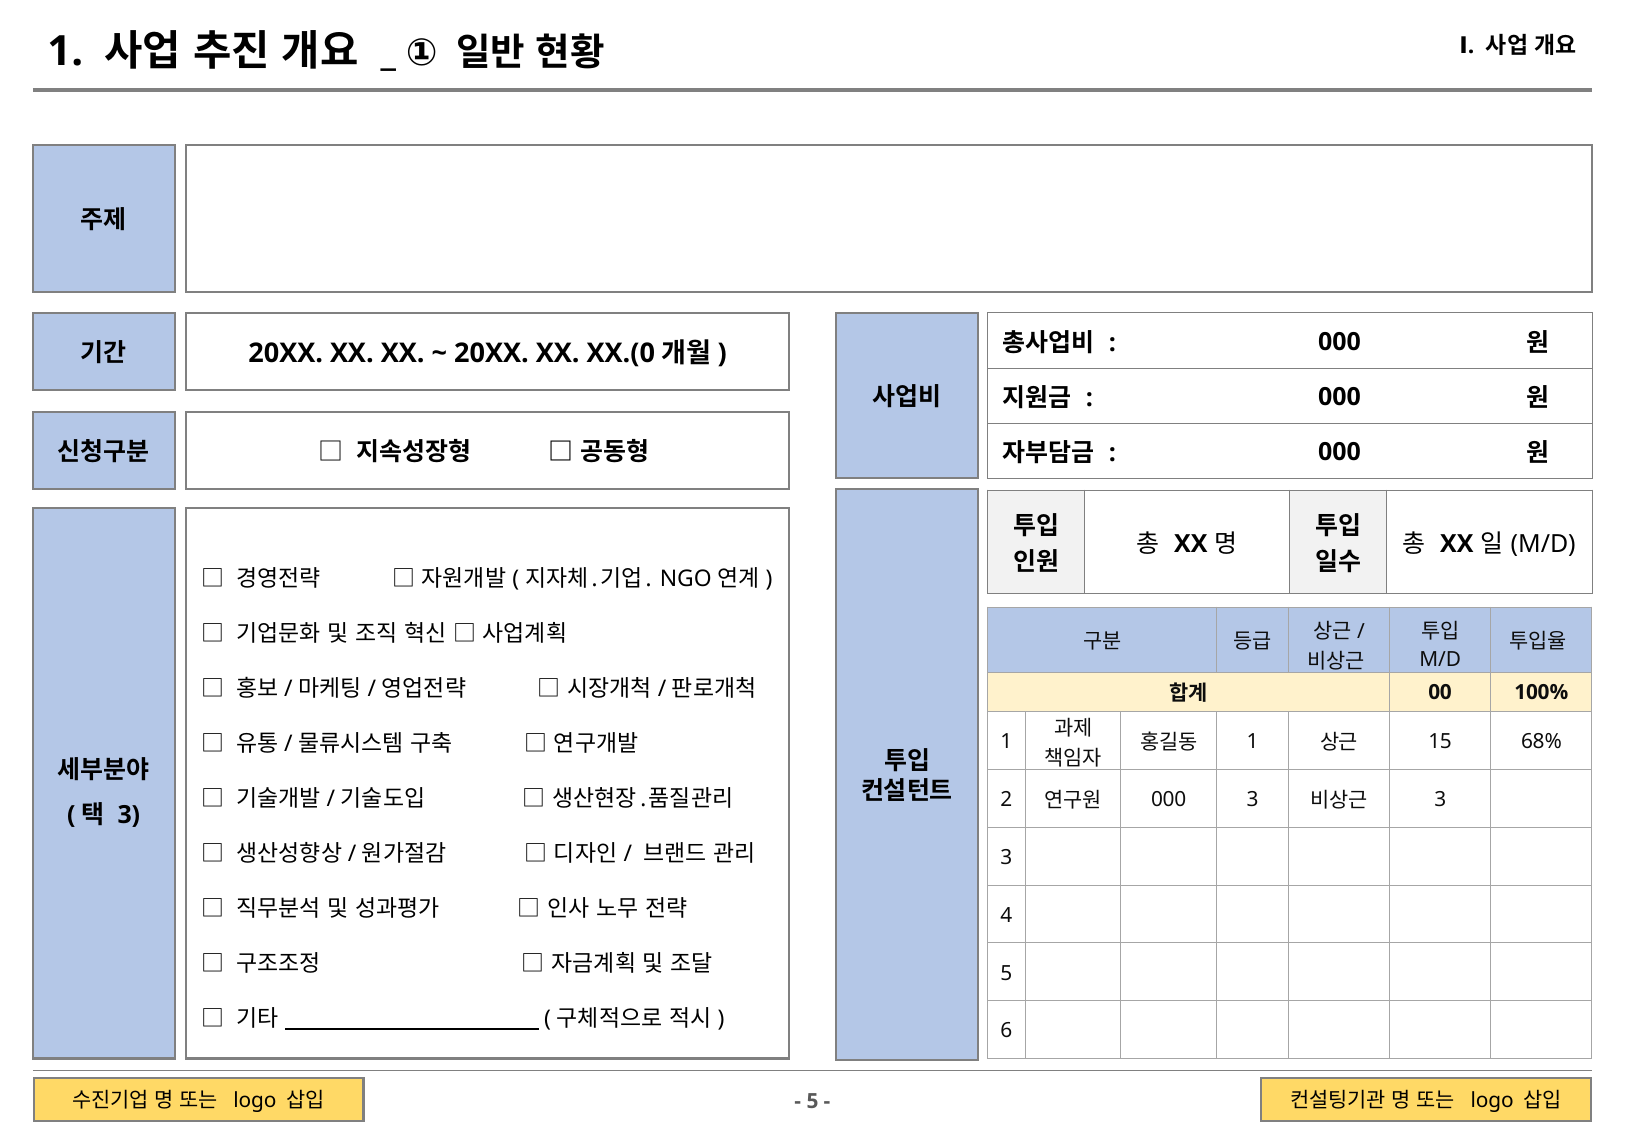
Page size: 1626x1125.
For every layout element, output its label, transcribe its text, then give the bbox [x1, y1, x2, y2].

table_header 총 XX명 [1085, 491, 1289, 593]
table_cell [1390, 828, 1490, 885]
text_box 1. 사업 추진 개요 _ ① 일반 현황 [32, 16, 1061, 81]
table_cell 2 [988, 770, 1025, 827]
table_header 000 [1168, 313, 1511, 368]
table_cell 1 [988, 712, 1025, 769]
table_cell [1289, 886, 1389, 942]
table_cell [1390, 943, 1490, 1000]
table_cell 5 [988, 943, 1025, 1000]
text_box 신청구분 [32, 411, 176, 490]
table_cell 원 [1511, 424, 1592, 478]
table_header 투입 인원 [988, 491, 1084, 593]
table_header 총 XX일(M/D) [1387, 491, 1592, 593]
table_header 등급 [1217, 608, 1288, 672]
table_cell 지원금 : [988, 369, 1168, 423]
table_cell [1121, 1001, 1216, 1058]
table_cell 4 [988, 886, 1025, 942]
table_cell 68% [1491, 712, 1591, 769]
table_cell [1491, 886, 1591, 942]
table_header 투입 일수 [1290, 491, 1386, 593]
table_cell [1289, 1001, 1389, 1058]
table_header 구분 [988, 608, 1216, 672]
table_cell 100% [1491, 673, 1591, 711]
table_cell [1289, 943, 1389, 1000]
table_cell [1491, 828, 1591, 885]
table_cell [1026, 1001, 1120, 1058]
table_header 총사업비 : [988, 313, 1168, 368]
table_cell 6 [988, 1001, 1025, 1058]
text_box 세부분야 (택 3) [32, 507, 176, 1060]
table_cell [1217, 828, 1288, 885]
table_cell 합계 [988, 673, 1389, 711]
table_header 투입 M/D [1390, 608, 1490, 672]
table_cell 원 [1511, 369, 1592, 423]
table_cell 000 [1168, 369, 1511, 423]
table_cell 3 [988, 828, 1025, 885]
table_cell 비상근 [1289, 770, 1389, 827]
table_cell [1121, 828, 1216, 885]
table_cell [1121, 886, 1216, 942]
text_box Ⅰ. 사업 개요 [1308, 23, 1593, 66]
table_cell [1217, 886, 1288, 942]
text_box 투입 컨설턴트 [835, 488, 979, 1061]
table_cell 00 [1390, 673, 1490, 711]
table_cell 과제 책임자 [1026, 712, 1120, 769]
table_header 원 [1511, 313, 1592, 368]
table_cell 3 [1390, 770, 1490, 827]
table_cell [1491, 770, 1591, 827]
table_cell [1217, 943, 1288, 1000]
text_box 20XX. XX. XX. ~ 20XX. XX. XX.(0개월) [185, 312, 790, 391]
table_cell 1 [1217, 712, 1288, 769]
table_cell [1121, 943, 1216, 1000]
table_cell 15 [1390, 712, 1490, 769]
text_box [185, 144, 1593, 293]
table_cell [1026, 943, 1120, 1000]
table_cell 연구원 [1026, 770, 1120, 827]
table_cell 000 [1168, 424, 1511, 478]
table_cell [1390, 886, 1490, 942]
table_header 투입율 [1491, 608, 1591, 672]
table_cell [1026, 886, 1120, 942]
table_cell 3 [1217, 770, 1288, 827]
table_cell [1491, 1001, 1591, 1058]
table_cell [1289, 828, 1389, 885]
table_cell [1491, 943, 1591, 1000]
table_cell 000 [1121, 770, 1216, 827]
table_cell 자부담금 : [988, 424, 1168, 478]
text_box 사업비 [835, 312, 979, 479]
table_cell [1217, 1001, 1288, 1058]
text_box □ 경영전략 □ 자원개발(지자체․기업․NGO연계) □ 기업문화 및 조직 혁신 □ 사업계획 □ 홍보/마케팅/영업전략 □ 시장개척/판로개척 □ 유통/물류시스템 구축 □ 연구개발 □ 기술개발/기술도입 □ 생산현장․품질관리 □ 생산성향상/원가절감 □ 디자인/ 브랜드 관리 □ 직무분석 및 성과평가 □ 인사 노무 전략 □ 구조조정 □ 자금계획 및 조달 □ 기타 (구체적으로 적시) [185, 507, 790, 1060]
table_cell [1390, 1001, 1490, 1058]
text_box 주제 [32, 144, 176, 293]
table_cell 홍길동 [1121, 712, 1216, 769]
table_cell 상근 [1289, 712, 1389, 769]
table_cell [1026, 828, 1120, 885]
table_header 상근/ 비상근 [1289, 608, 1389, 672]
text_box 기간 [32, 312, 176, 391]
text_box □ 지속성장형 □ 공동형 [185, 411, 790, 490]
